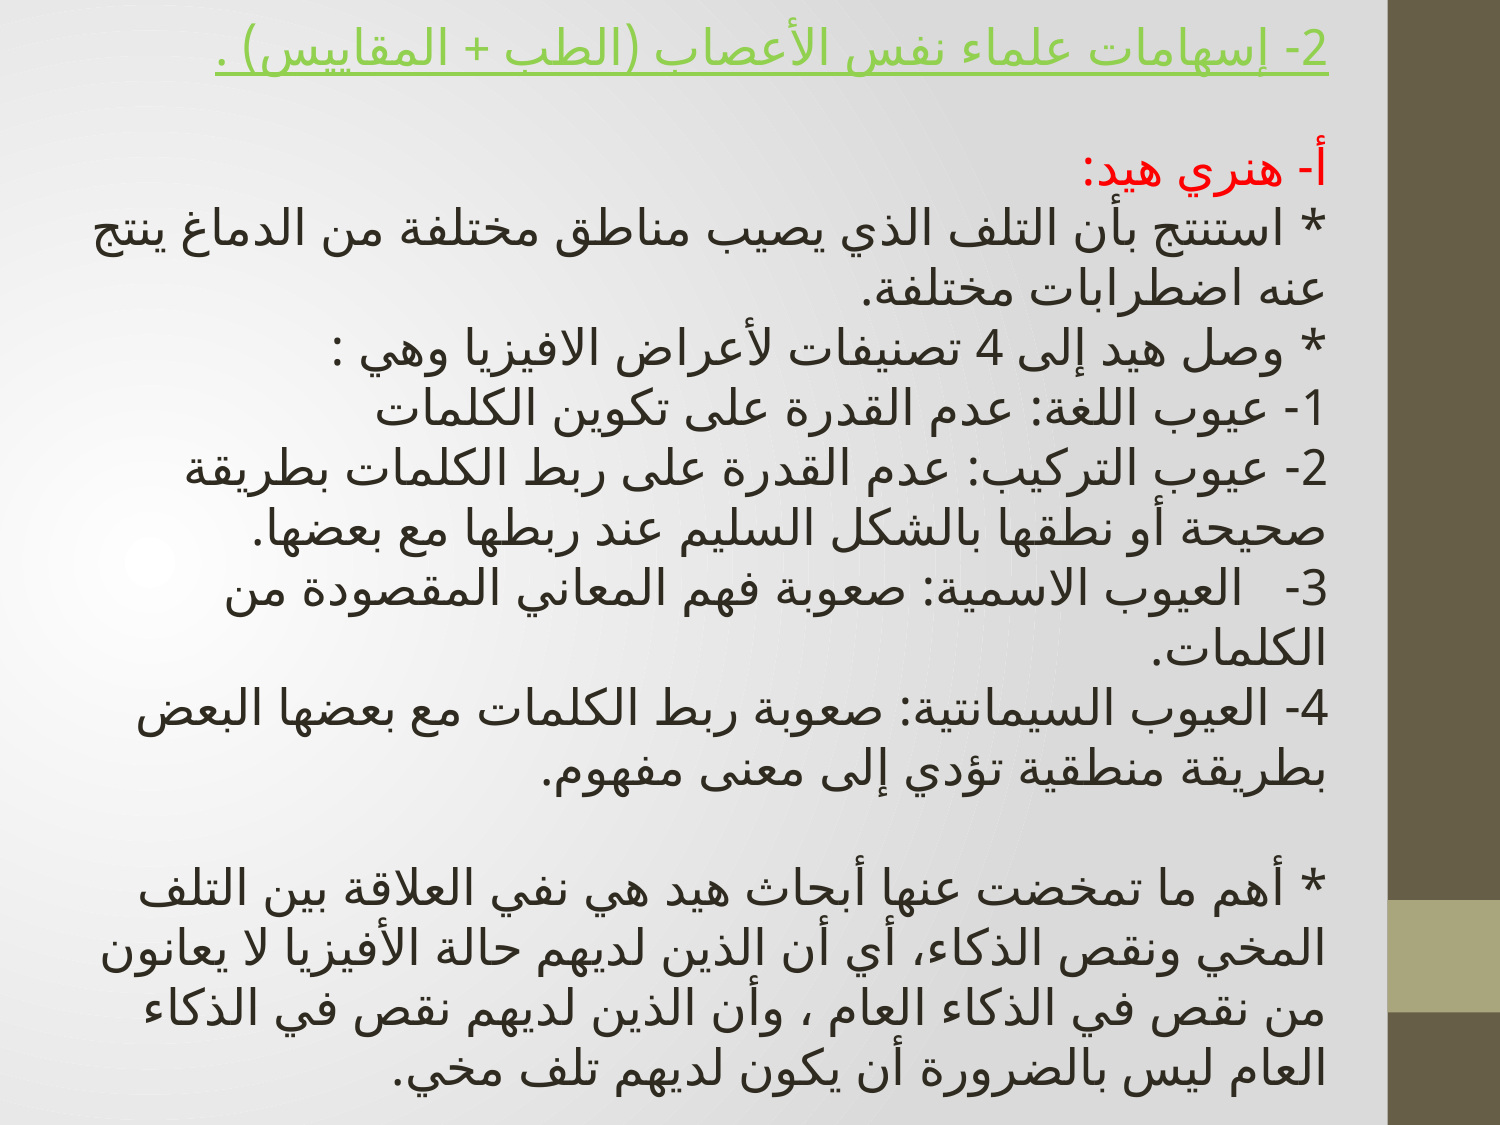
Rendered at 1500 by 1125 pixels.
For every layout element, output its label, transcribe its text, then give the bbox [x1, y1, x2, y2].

text_box 2- إسهامات علماء نفس الأعصاب (الطب + المقاييس) . أ- هنري هيد: * استنتج بأن التلف الذي يصيب مناطق مختلفة من الدماغ ينتج عنه اضطرابات مختلفة. * وصل هيد إلى 4 تصنيفات لأعراض الافيزيا وهي : 1- عيوب اللغة: عدم القدرة على تكوين الكلمات 2- عيوب التركيب: عدم القدرة على ربط الكلمات بطريقة صحيحة أو نطقها بالشكل السليم عند ربطها مع بعضها. 3- العيوب الاسمية: صعوبة فهم المعاني المقصودة من الكلمات. 4- العيوب السيمانتية: صعوبة ربط الكلمات مع بعضها البعض بطريقة منطقية تؤدي إلى معنى مفهوم. * أهم ما تمخضت عنها أبحاث هيد هي نفي العلاقة بين التلف المخي ونقص الذكاء، أي أن الذين لديهم حالة الأفيزيا لا يعانون من نقص في الذكاء العام ، وأن الذين لديهم نقص في الذكاء العام ليس بالضرورة أن يكون لديهم تلف مخي. [49, 8, 1344, 1125]
